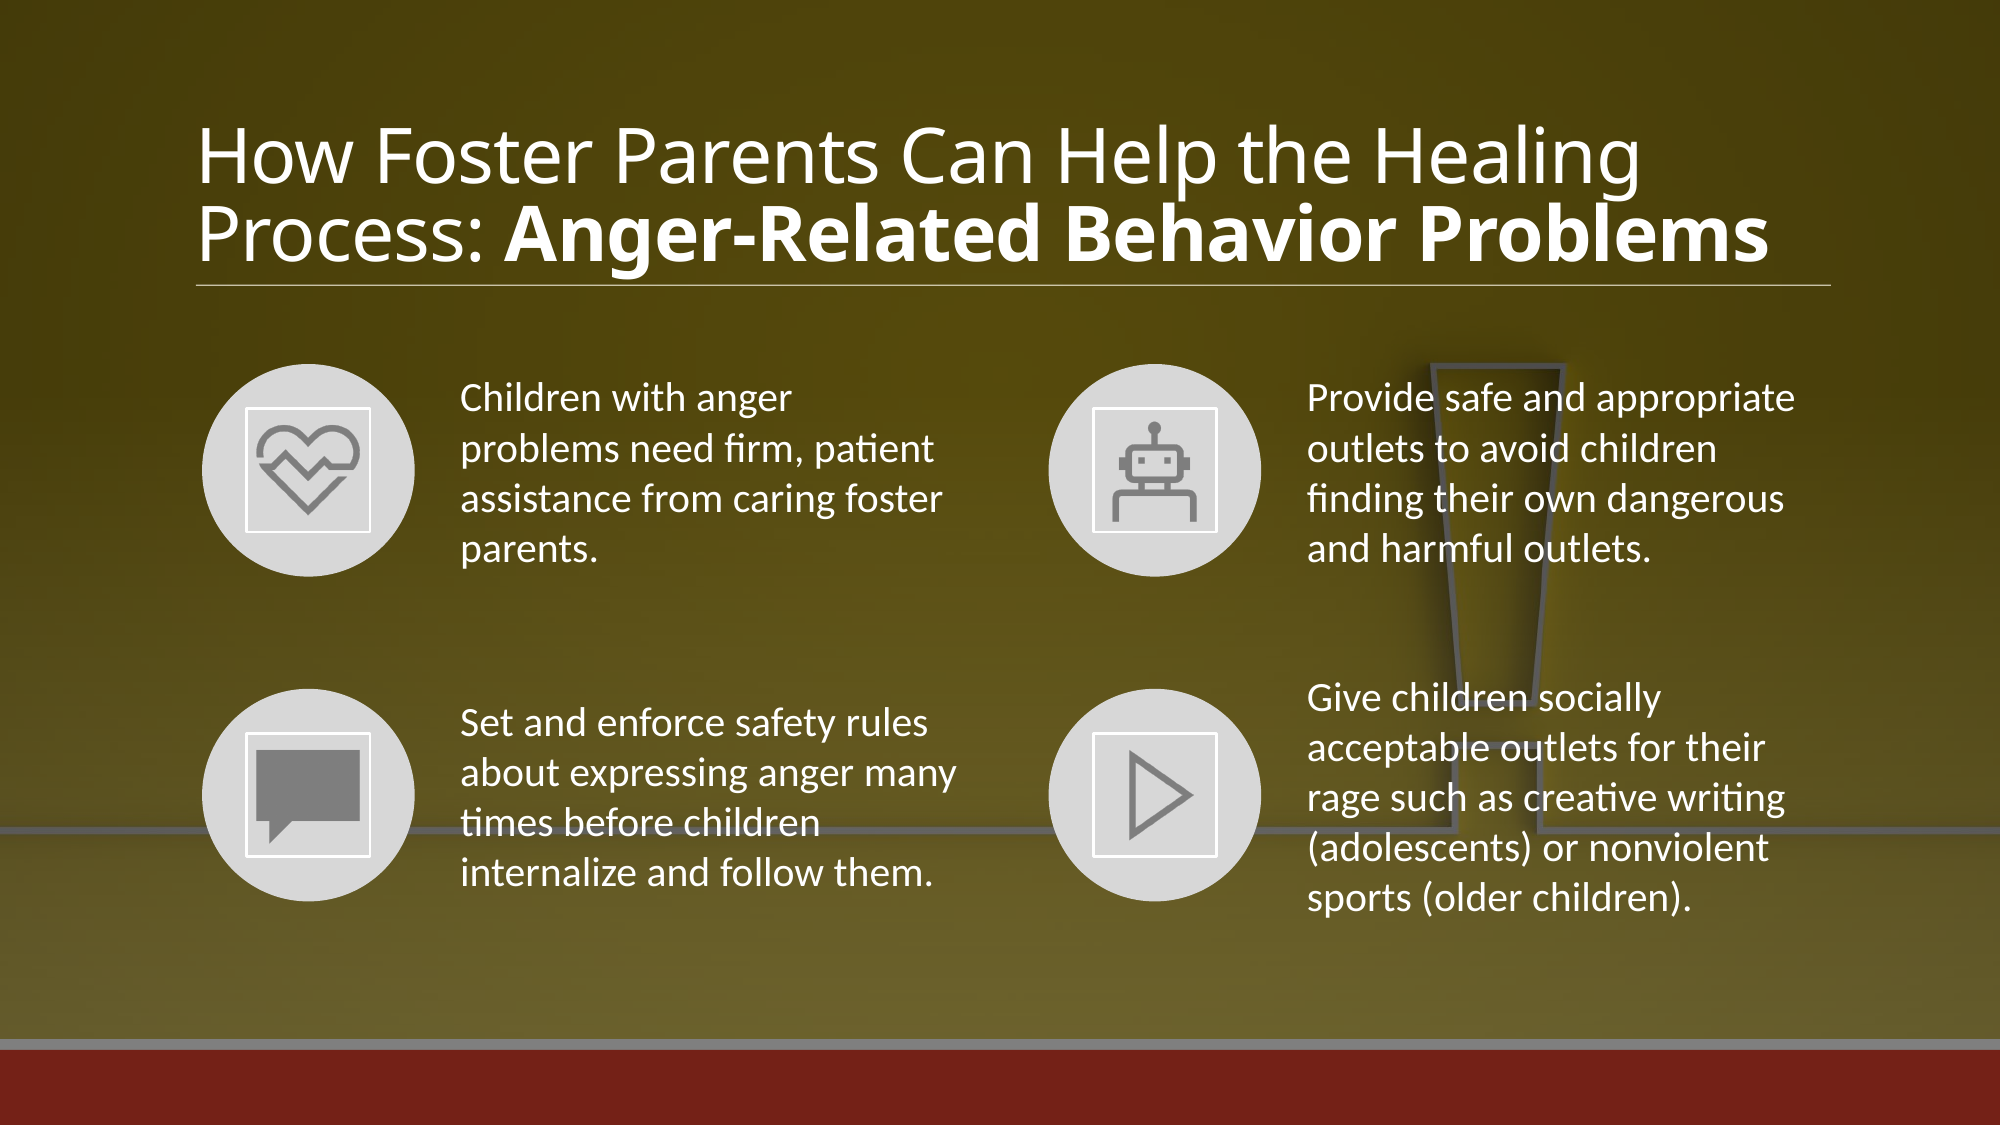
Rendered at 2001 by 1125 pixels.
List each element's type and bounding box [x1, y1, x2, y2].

list [179, 302, 1831, 964]
picture [0, 0, 2000, 1125]
